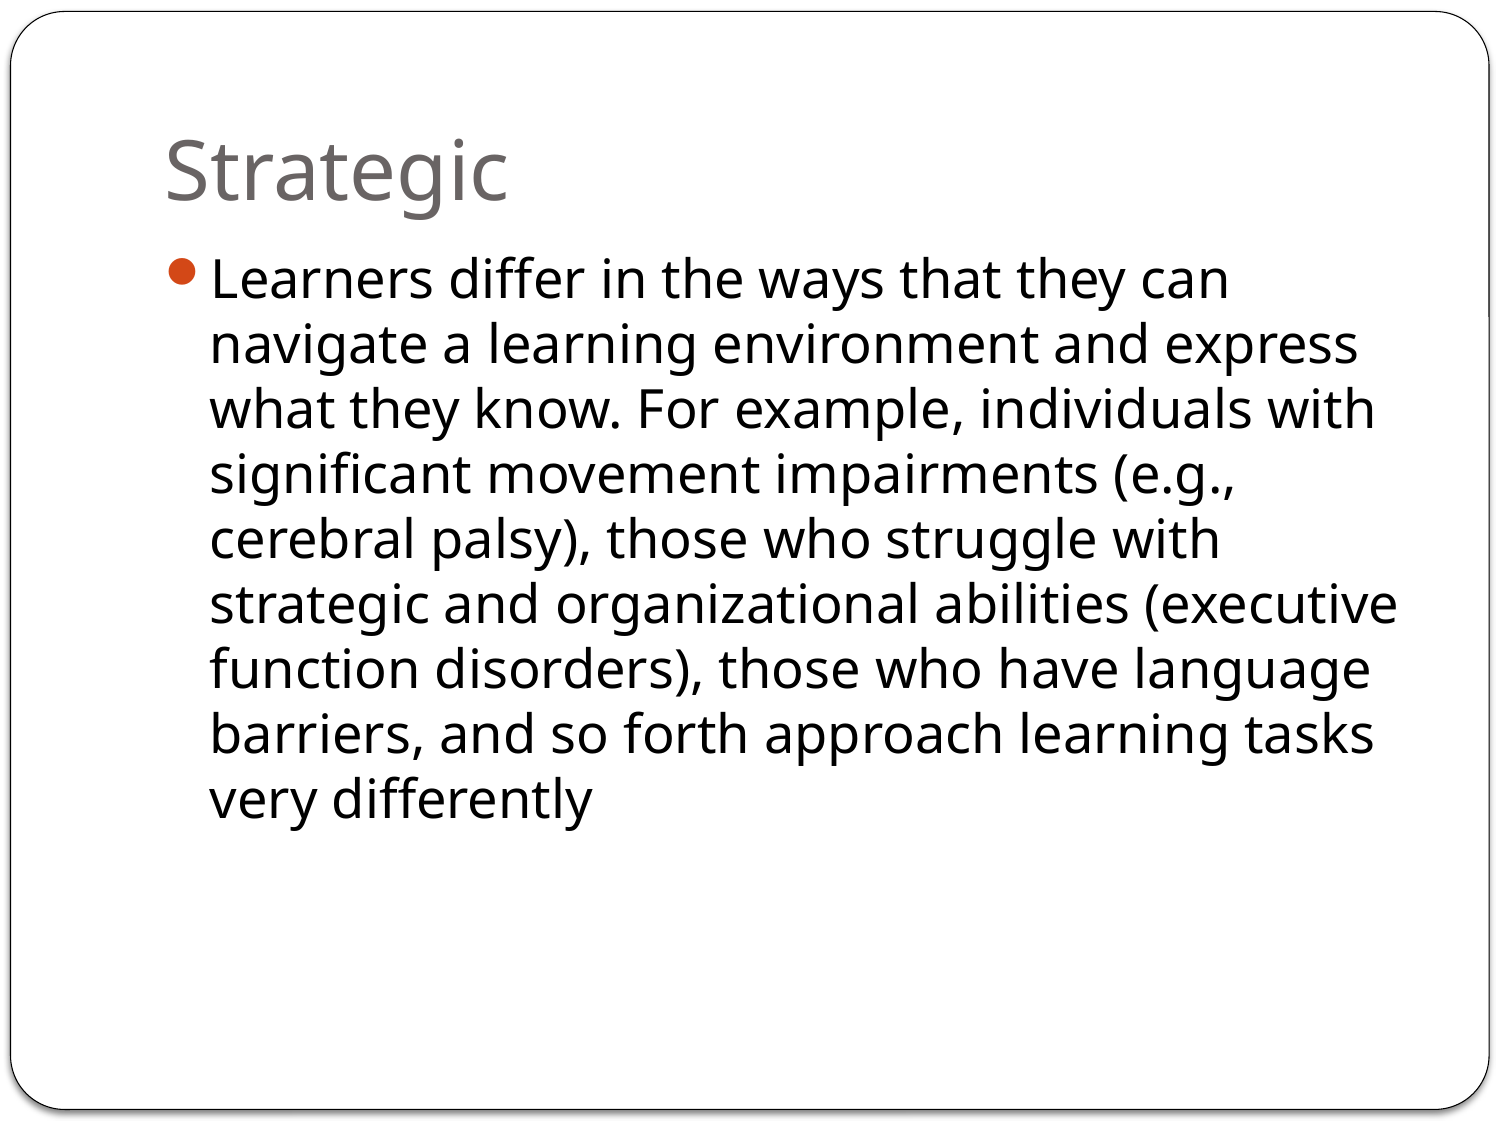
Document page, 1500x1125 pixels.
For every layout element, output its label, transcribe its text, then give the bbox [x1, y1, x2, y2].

title Strategic [150, 45, 1425, 233]
list Learners differ in the ways that they can navigate a learning environment and express what they know. For example, individuals with significant movement impairments (e.g., cerebral palsy), those who struggle with strategic and organizational abilities (executive function disorders), those who have language barriers, and so forth approach learning tasks very differently [150, 237, 1425, 988]
